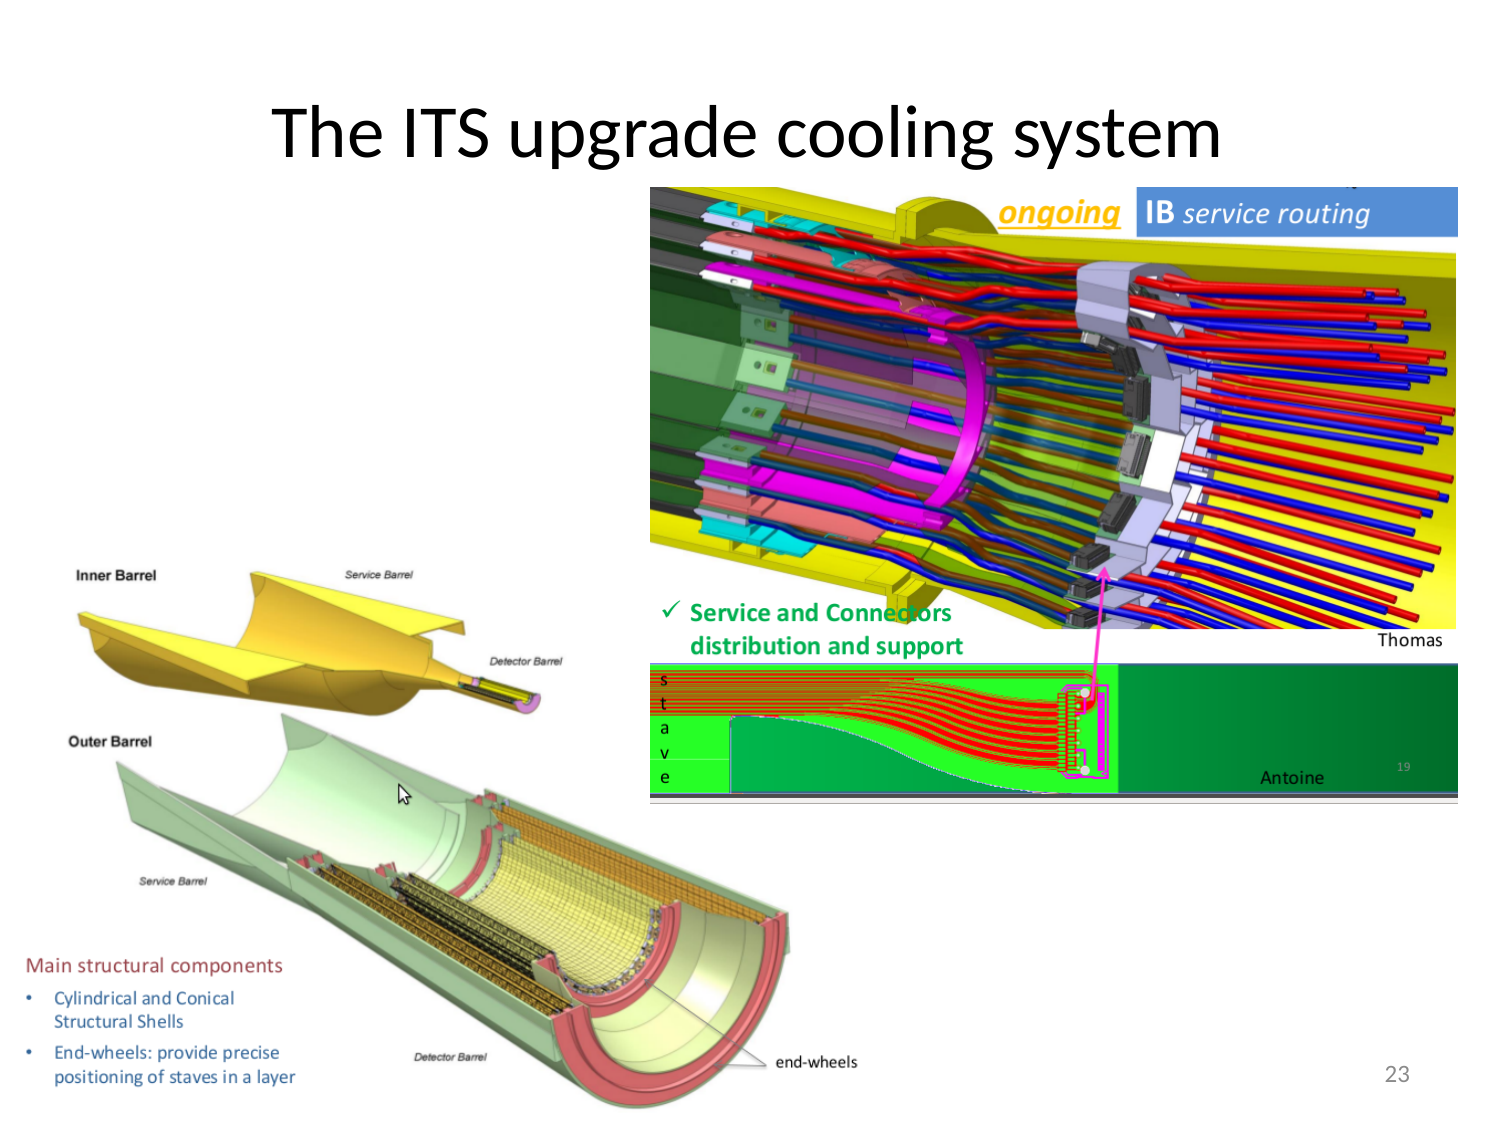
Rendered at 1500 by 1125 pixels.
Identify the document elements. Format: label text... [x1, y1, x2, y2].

slide_number 23 [1074, 1042, 1425, 1103]
picture [0, 187, 1458, 1113]
text_box The ITS upgrade cooling system [174, 74, 1338, 180]
